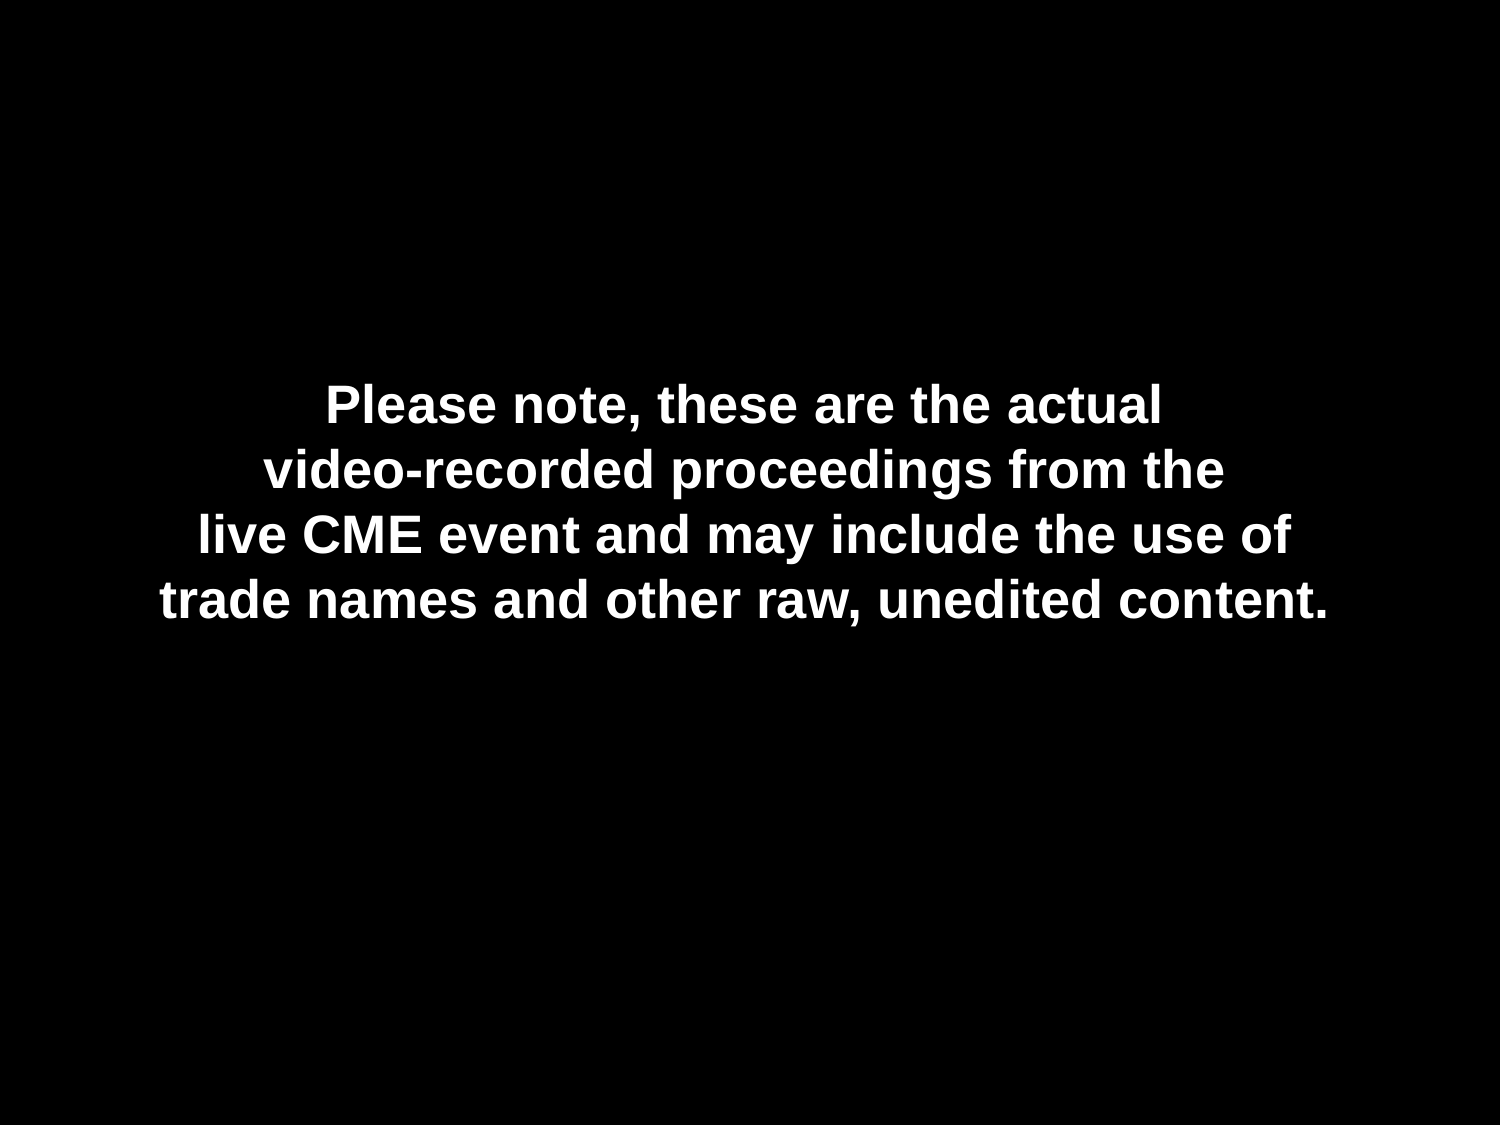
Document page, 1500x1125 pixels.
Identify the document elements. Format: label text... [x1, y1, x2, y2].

text_box Please note, these are the actual video-recorded proceedings from the live CME event and may include the use of trade names and other raw, unedited content. [137, 362, 1353, 650]
